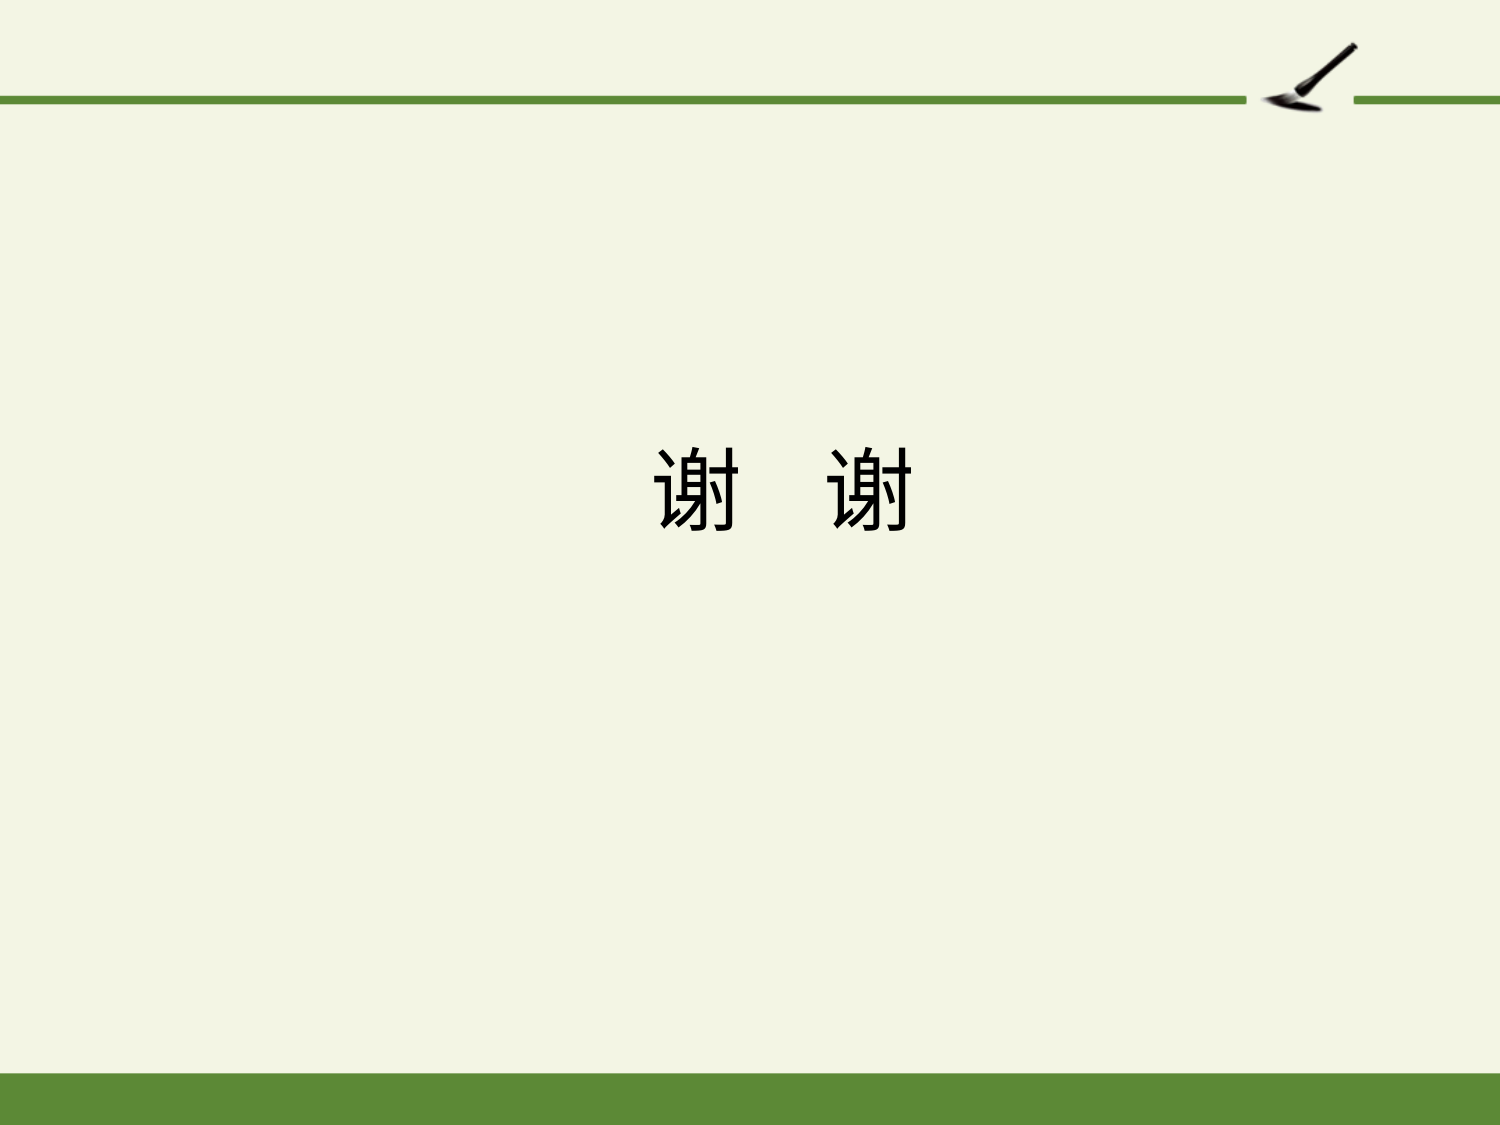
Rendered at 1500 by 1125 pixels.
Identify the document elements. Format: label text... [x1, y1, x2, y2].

picture [0, 0, 1500, 1125]
list 谢 谢 [357, 437, 1208, 713]
